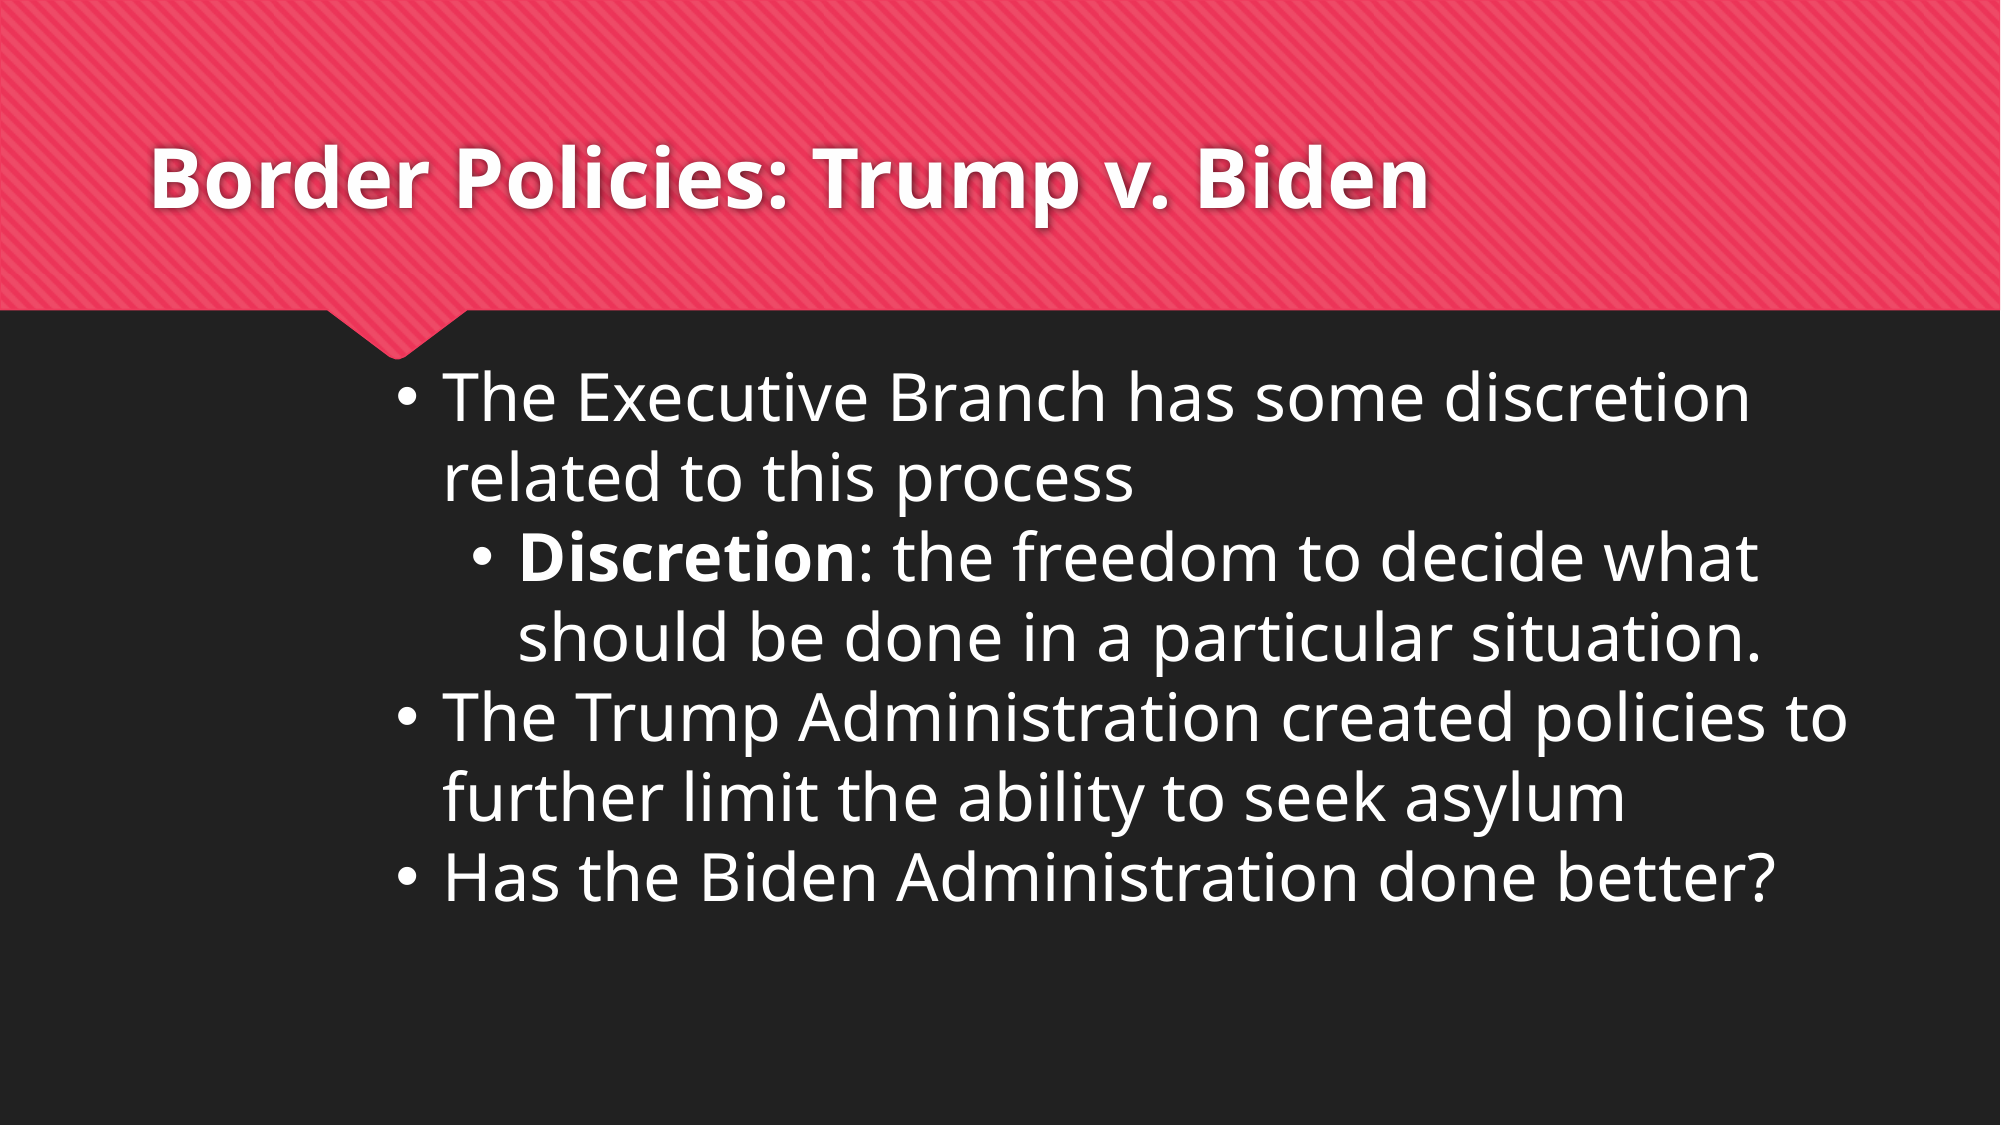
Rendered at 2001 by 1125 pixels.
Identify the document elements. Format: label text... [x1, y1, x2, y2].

title Border Policies: Trump v. Biden [132, 73, 1868, 233]
text_box The Executive Branch has some discretion related to this process Discretion: the freedom to decide what should be done in a particular situation. The Trump Administration created policies to further limit the ability to seek asylum Has the Biden Administration done better? [380, 347, 1888, 923]
